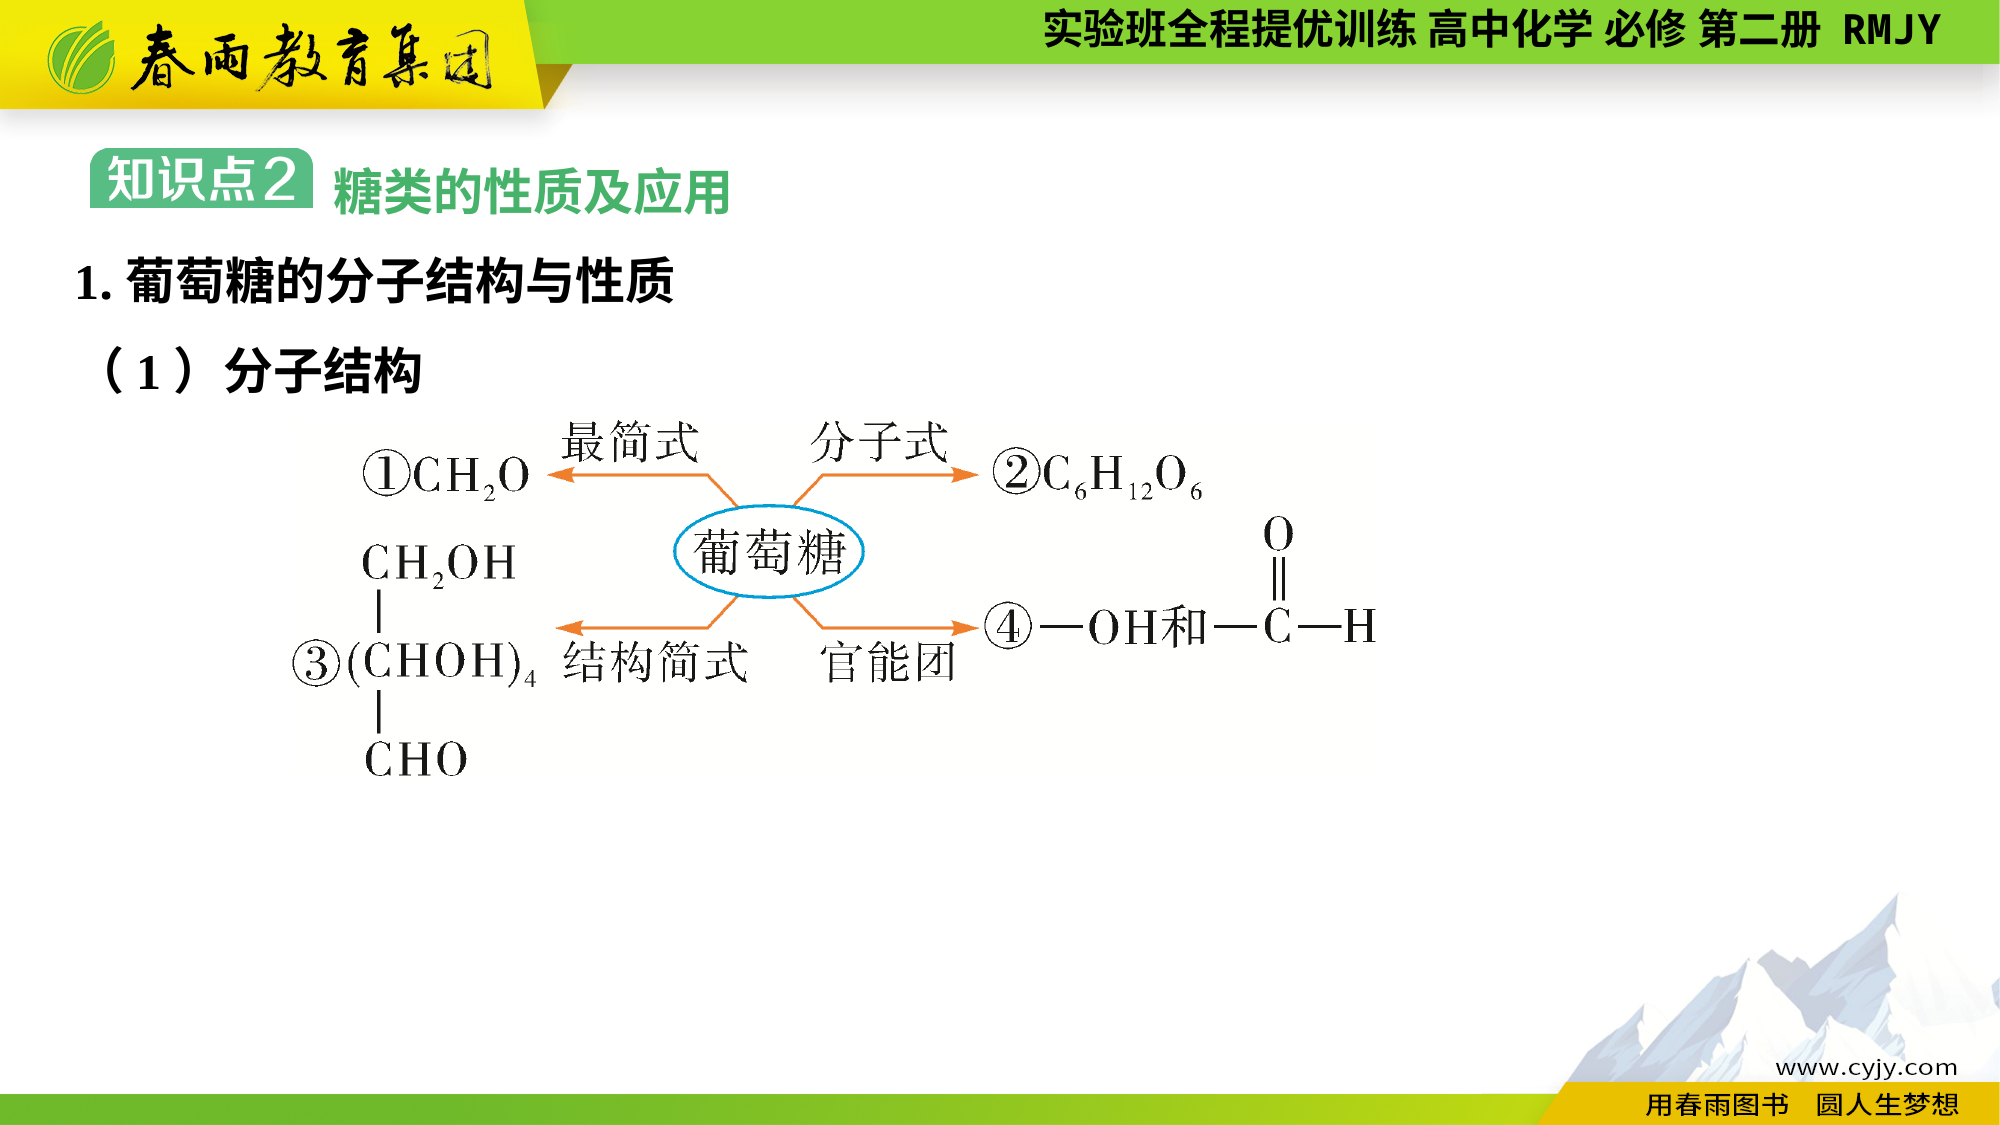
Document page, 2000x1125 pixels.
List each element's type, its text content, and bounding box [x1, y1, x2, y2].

list 糖类的性质及应用 1.葡萄糖的分子结构与性质 （1）分子结构 [59, 122, 1944, 399]
picture [0, 0, 2000, 1125]
